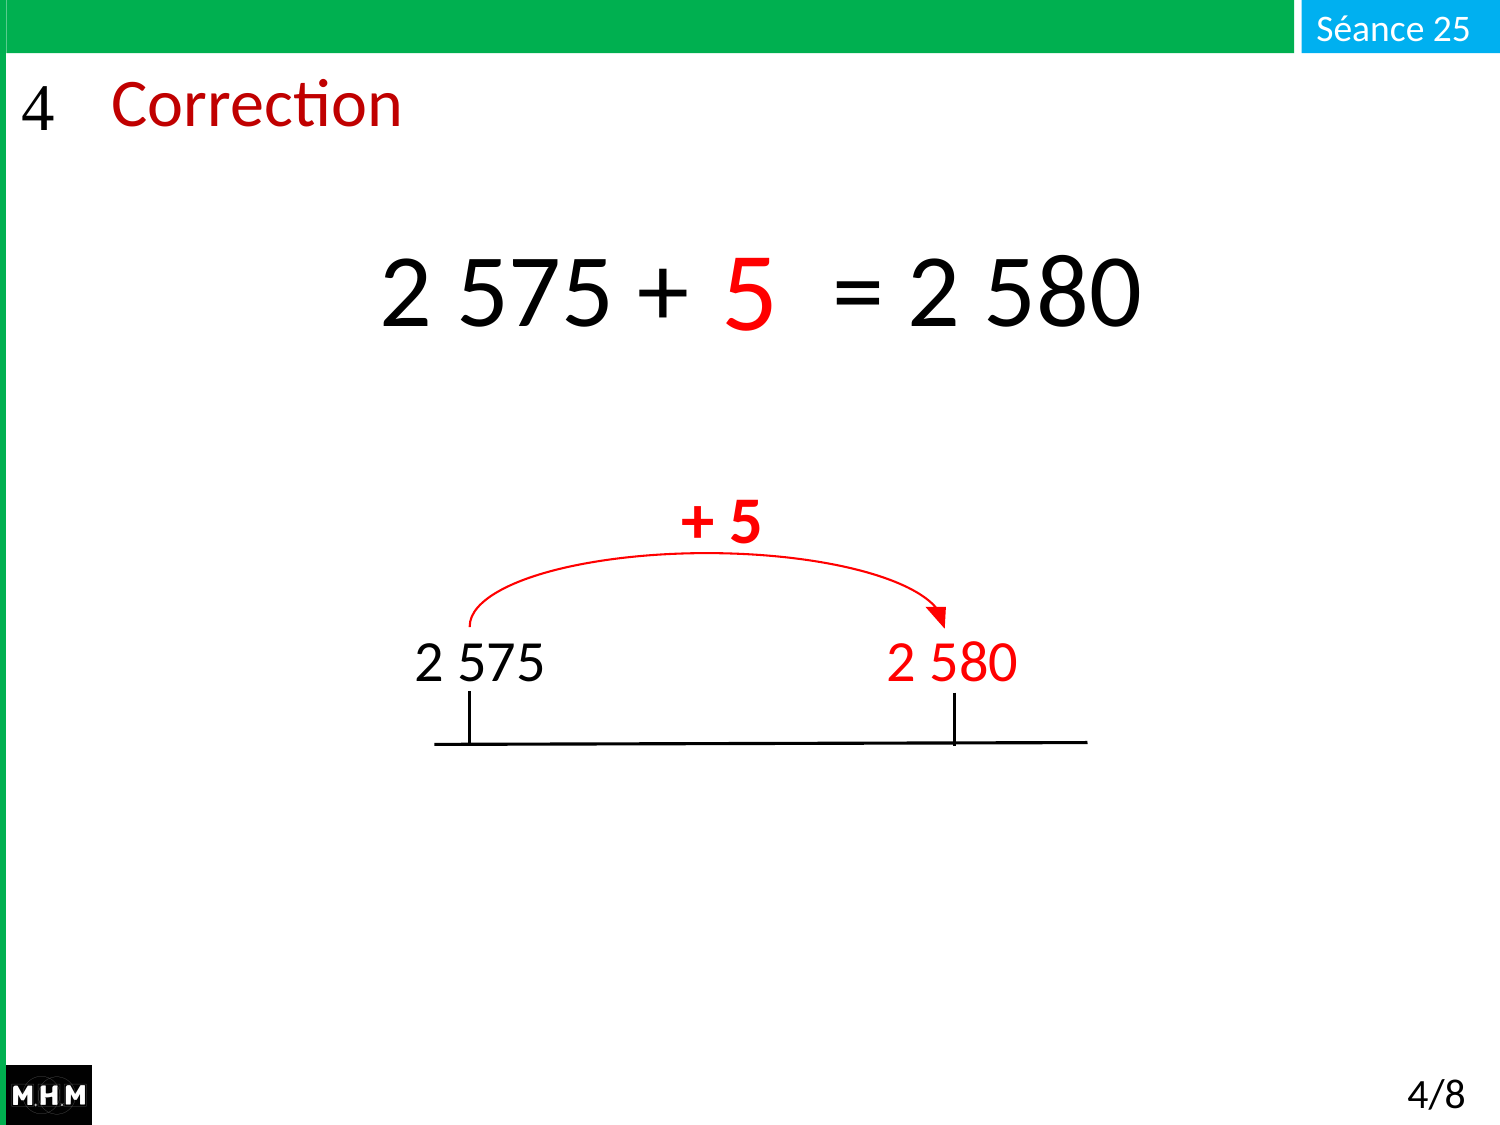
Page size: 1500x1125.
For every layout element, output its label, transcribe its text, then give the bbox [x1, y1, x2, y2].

picture [6, 1065, 92, 1125]
text_box 5 [696, 210, 804, 361]
list 4/8 [1373, 1064, 1500, 1125]
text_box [400, 469, 1088, 746]
text_box 2 575 + … = 2 580 [331, 215, 696, 356]
title Correction [96, 60, 1391, 150]
text_box 2 575 + … = 2 580 [804, 215, 1191, 356]
